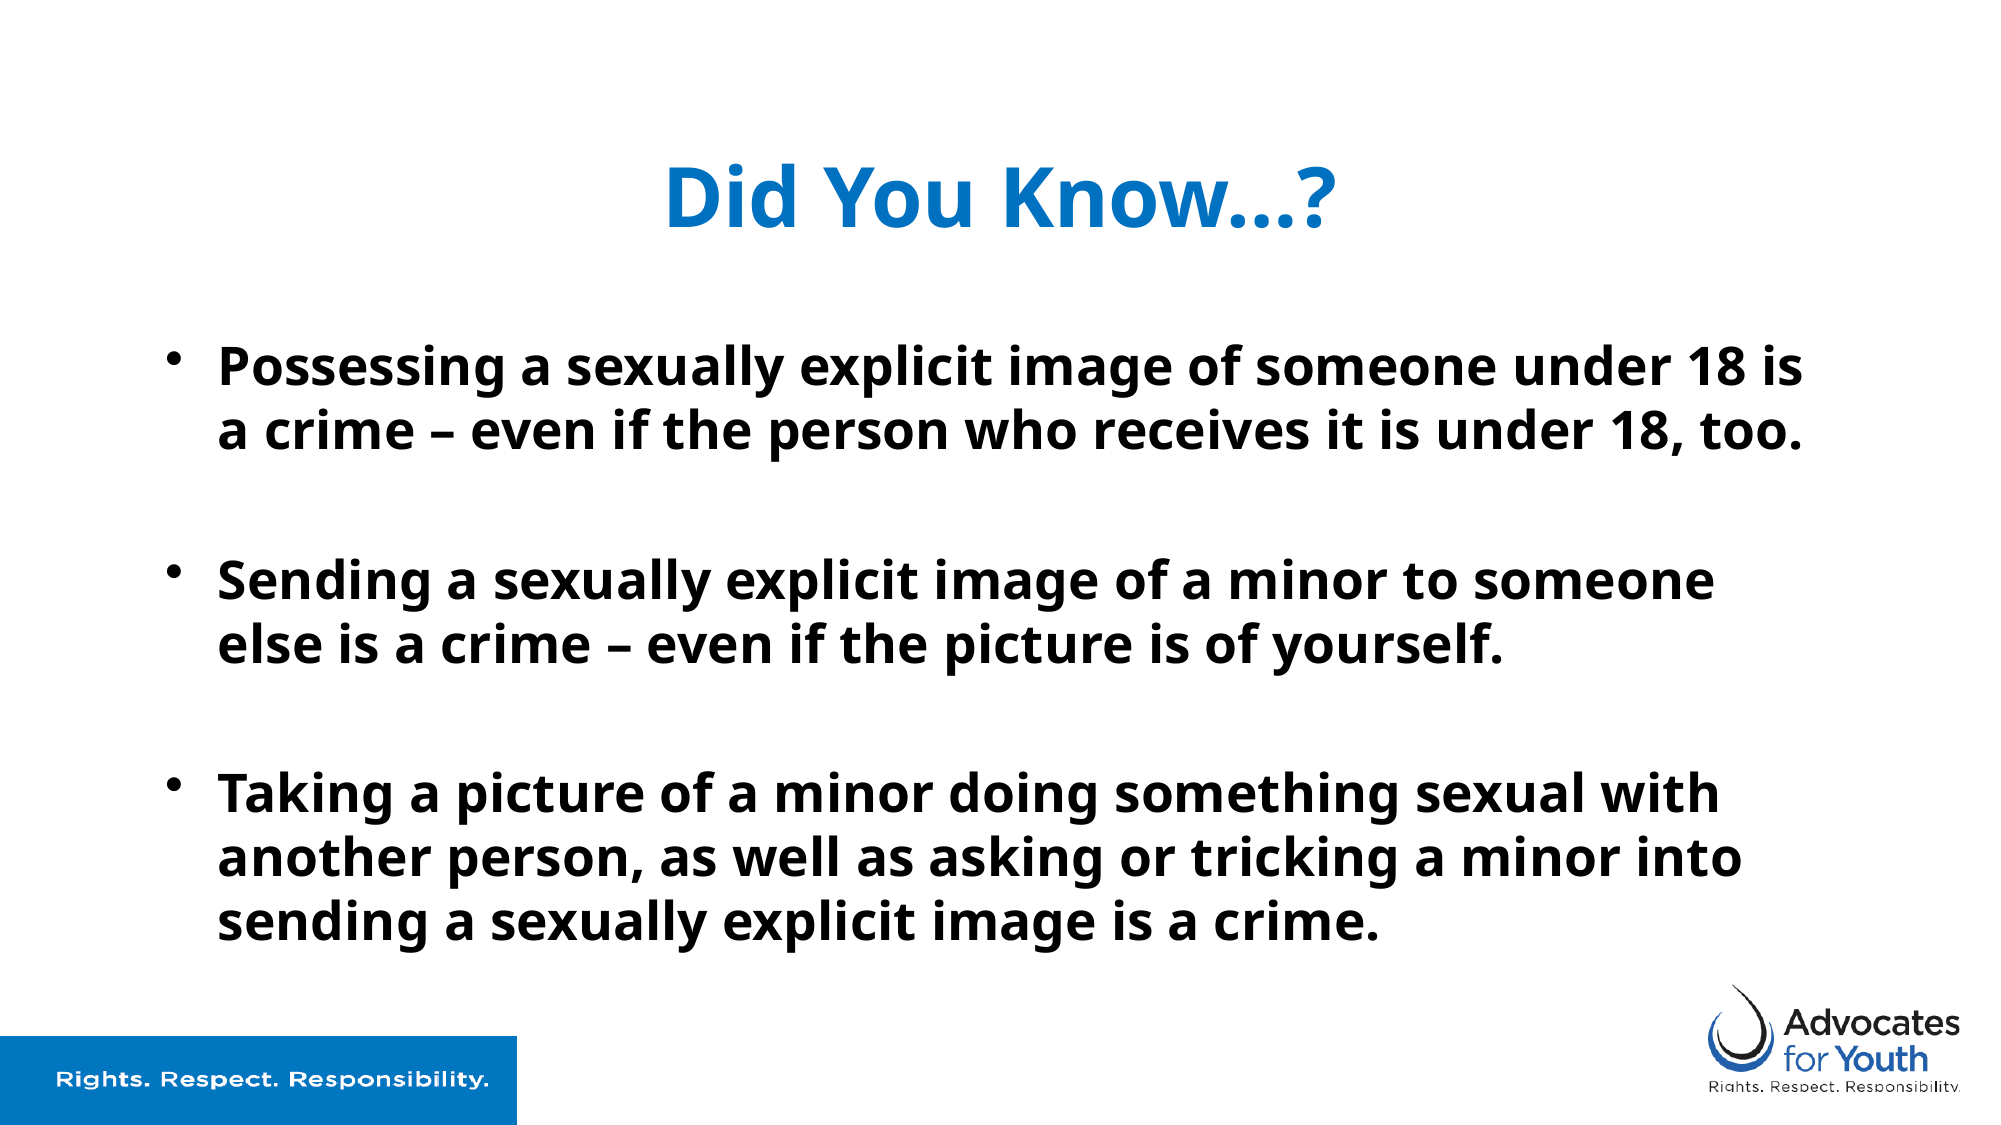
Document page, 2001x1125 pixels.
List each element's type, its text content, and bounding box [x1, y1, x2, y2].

picture [0, 1036, 517, 1125]
title Did You Know…? [150, 99, 1850, 288]
list Possessing a sexually explicit image of someone under 18 is a crime – even if the person who receives it is under 18, too. Sending a sexually explicit image of a minor to someone else is a crime – even if the picture is of yourself. Taking a picture of a minor doing something sexual with another person, as well as asking or tricking a minor into sending a sexually explicit image is a crime. [150, 324, 1850, 1000]
picture [1707, 984, 1960, 1093]
